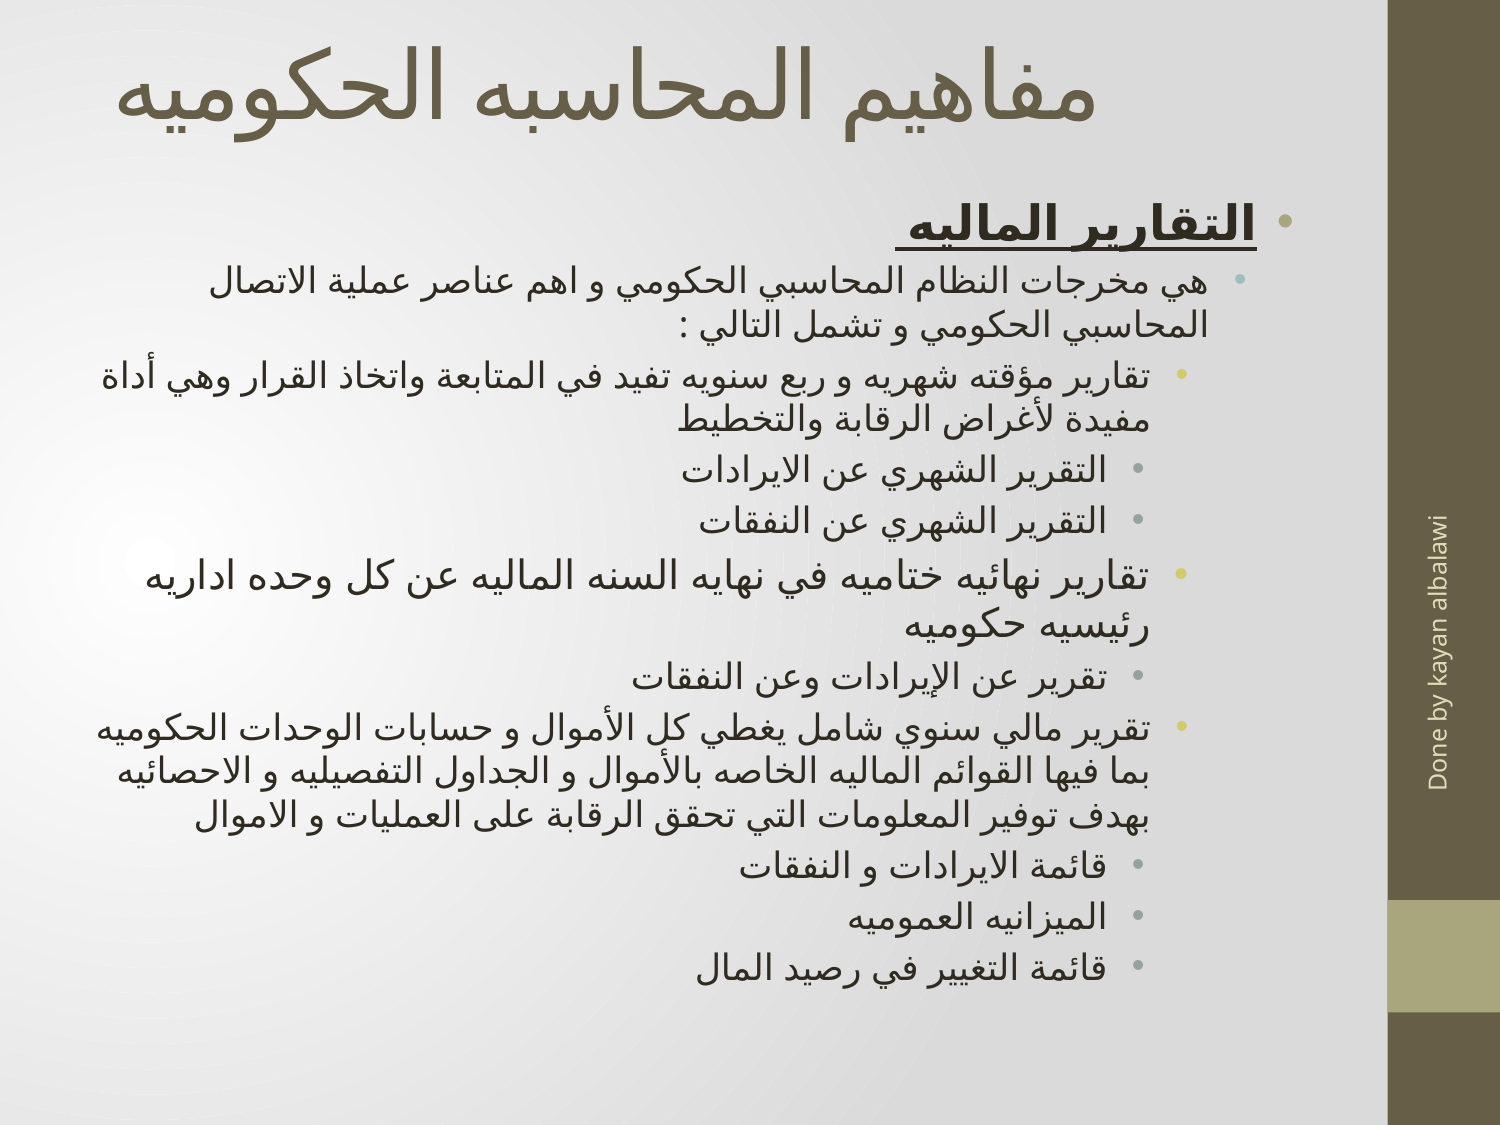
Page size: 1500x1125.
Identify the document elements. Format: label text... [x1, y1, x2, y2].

list التقارير الماليه هي مخرجات النظام المحاسبي الحكومي و اهم عناصر عملية الاتصال المحاسبي الحكومي و تشمل التالي : تقارير مؤقته شهريه و ربع سنويه تفيد في المتابعة واتخاذ القرار وهي أداة مفيدة لأغراض الرقابة والتخطيط التقرير الشهري عن الايرادات التقرير الشهري عن النفقات تقارير نهائيه ختاميه في نهايه السنه الماليه عن كل وحده اداريه رئيسيه حكوميه تقرير عن الإيرادات وعن النفقات تقرير مالي سنوي شامل يغطي كل الأموال و حسابات الوحدات الحكوميه بما فيها القوائم الماليه الخاصه بالأموال و الجداول التفصيليه و الاحصائيه بهدف توفير المعلومات التي تحقق الرقابة على العمليات و الاموال قائمة الايرادات و النفقات الميزانيه العموميه قائمة التغيير في رصيد المال [76, 184, 1327, 1035]
title مفاهيم المحاسبه الحكوميه [75, 45, 1325, 233]
footer Done by kayan albalawi [1408, 500, 1469, 889]
